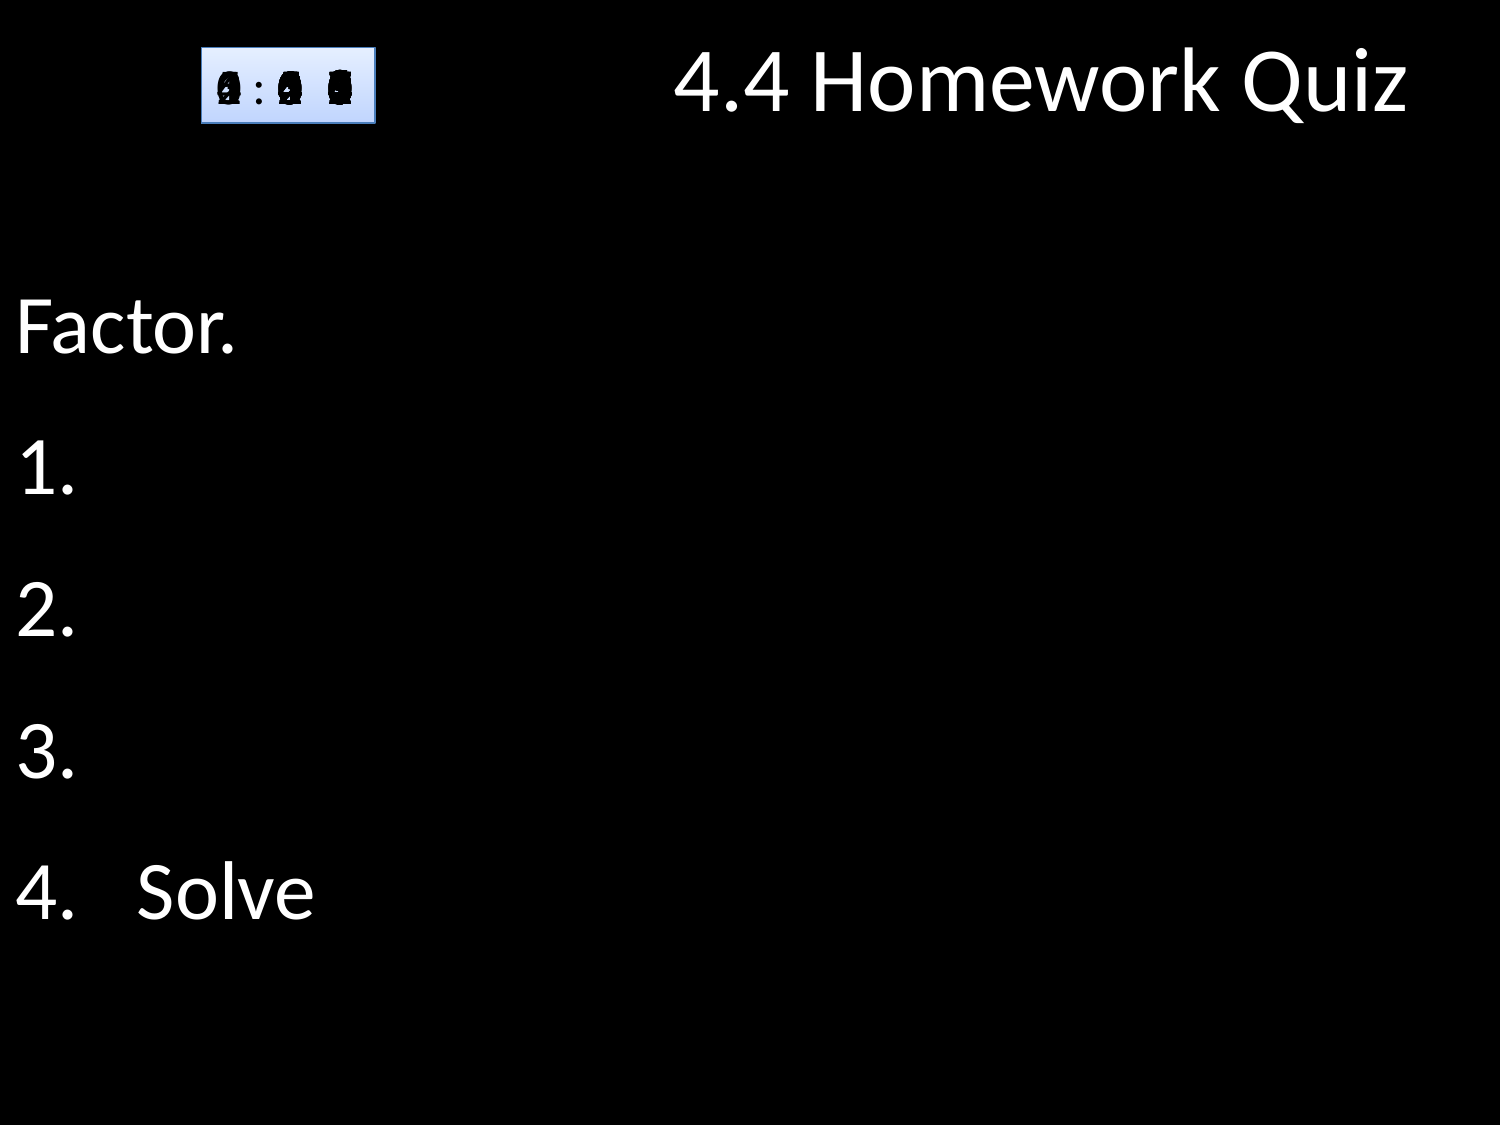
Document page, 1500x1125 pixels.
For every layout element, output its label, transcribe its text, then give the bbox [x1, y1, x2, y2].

text_box 9 [312, 47, 363, 123]
text_box 0 [262, 47, 312, 123]
text_box [201, 47, 376, 124]
text_box 0 [201, 47, 252, 123]
title 4.4 Homework Quiz [75, 0, 1425, 150]
text_box : [252, 47, 262, 123]
